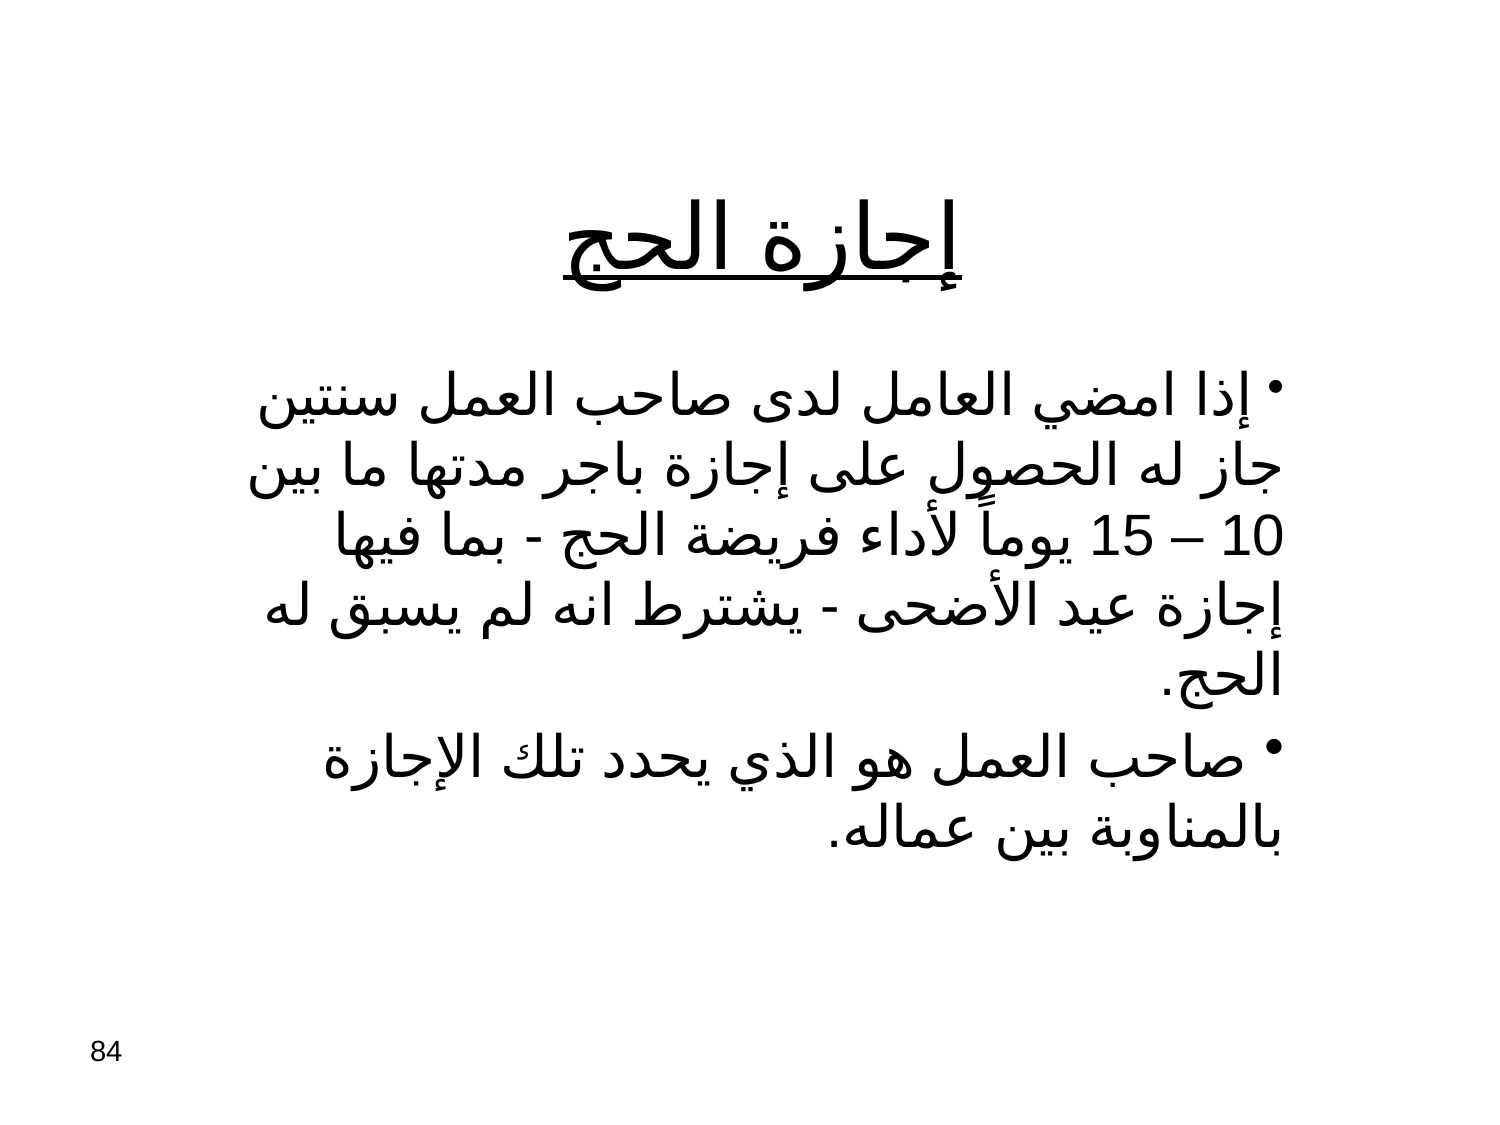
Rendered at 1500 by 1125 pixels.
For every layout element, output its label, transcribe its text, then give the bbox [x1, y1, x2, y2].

title إجازة الحج [124, 112, 1401, 354]
slide_number 84 [74, 1024, 426, 1103]
subtitle إذا امضي العامل لدى صاحب العمل سنتين جاز له الحصول على إجازة باجر مدتها ما بين 10 – 15 يوماً لأداء فريضة الحج - بما فيها إجازة عيد الأضحى - يشترط انه لم يسبق له الحج. صاحب العمل هو الذي يحدد تلك الإجازة بالمناوبة بين عماله. [187, 349, 1301, 988]
